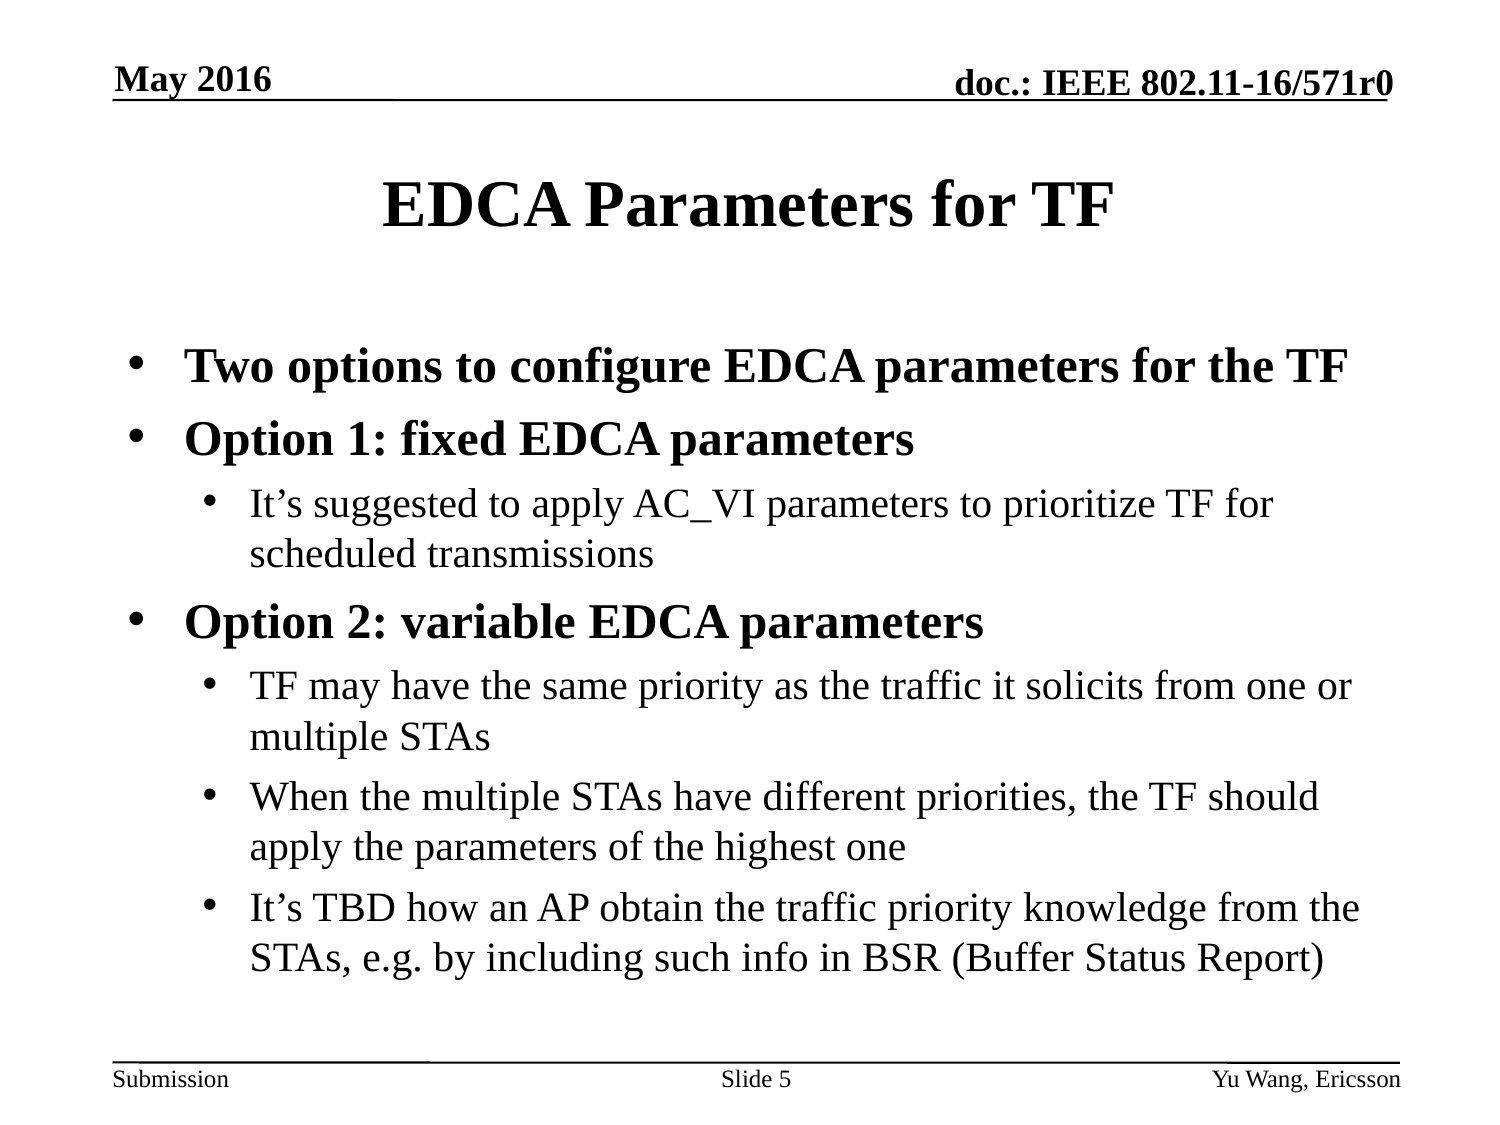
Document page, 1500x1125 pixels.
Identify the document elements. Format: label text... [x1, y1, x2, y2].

list Two options to configure EDCA parameters for the TF Option 1: fixed EDCA parameters It’s suggested to apply AC_VI parameters to prioritize TF for scheduled transmissions Option 2: variable EDCA parameters TF may have the same priority as the traffic it solicits from one or multiple STAs When the multiple STAs have different priorities, the TF should apply the parameters of the highest one It’s TBD how an AP obtain the traffic priority knowledge from the STAs, e.g. by including such info in BSR (Buffer Status Report) [112, 324, 1388, 1000]
title EDCA Parameters for TF [112, 112, 1388, 288]
slide_number Slide 5 [712, 1061, 800, 1123]
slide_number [114, 54, 423, 100]
footer Yu Wang, Ericsson [878, 1061, 1402, 1093]
